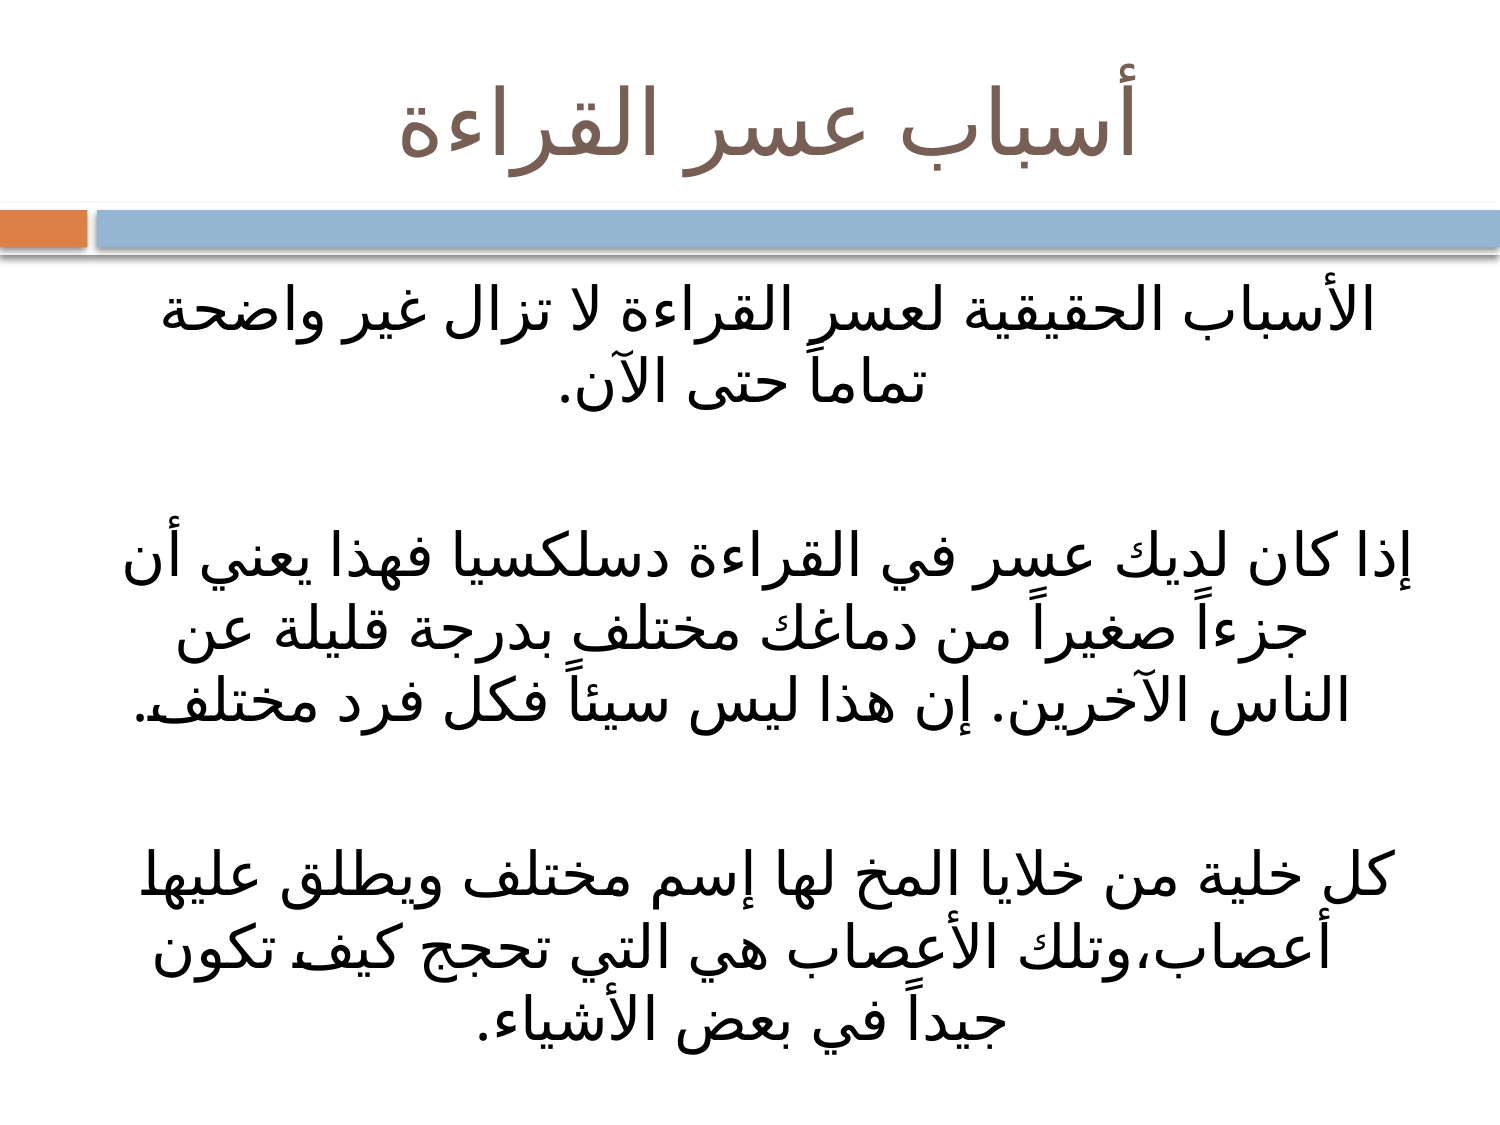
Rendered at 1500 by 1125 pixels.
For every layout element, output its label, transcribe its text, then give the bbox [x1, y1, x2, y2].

list الأسباب الحقيقية لعسر القراءة لا تزال غير واضحة تماماً حتى الآن. إذا كان لديك عسر في القراءة دسلكسيا فهذا يعني أن جزءاً صغيراً من دماغك مختلف بدرجة قليلة عن الناس الآخرين. إن هذا ليس سيئاً فكل فرد مختلف. كل خلية من خلايا المخ لها إسم مختلف ويطلق عليها أعصاب،وتلك الأعصاب هي التي تحجج كيف تكون جيداً في بعض الأشياء. [100, 262, 1438, 1000]
title أسباب عسر القراءة [100, 37, 1438, 200]
